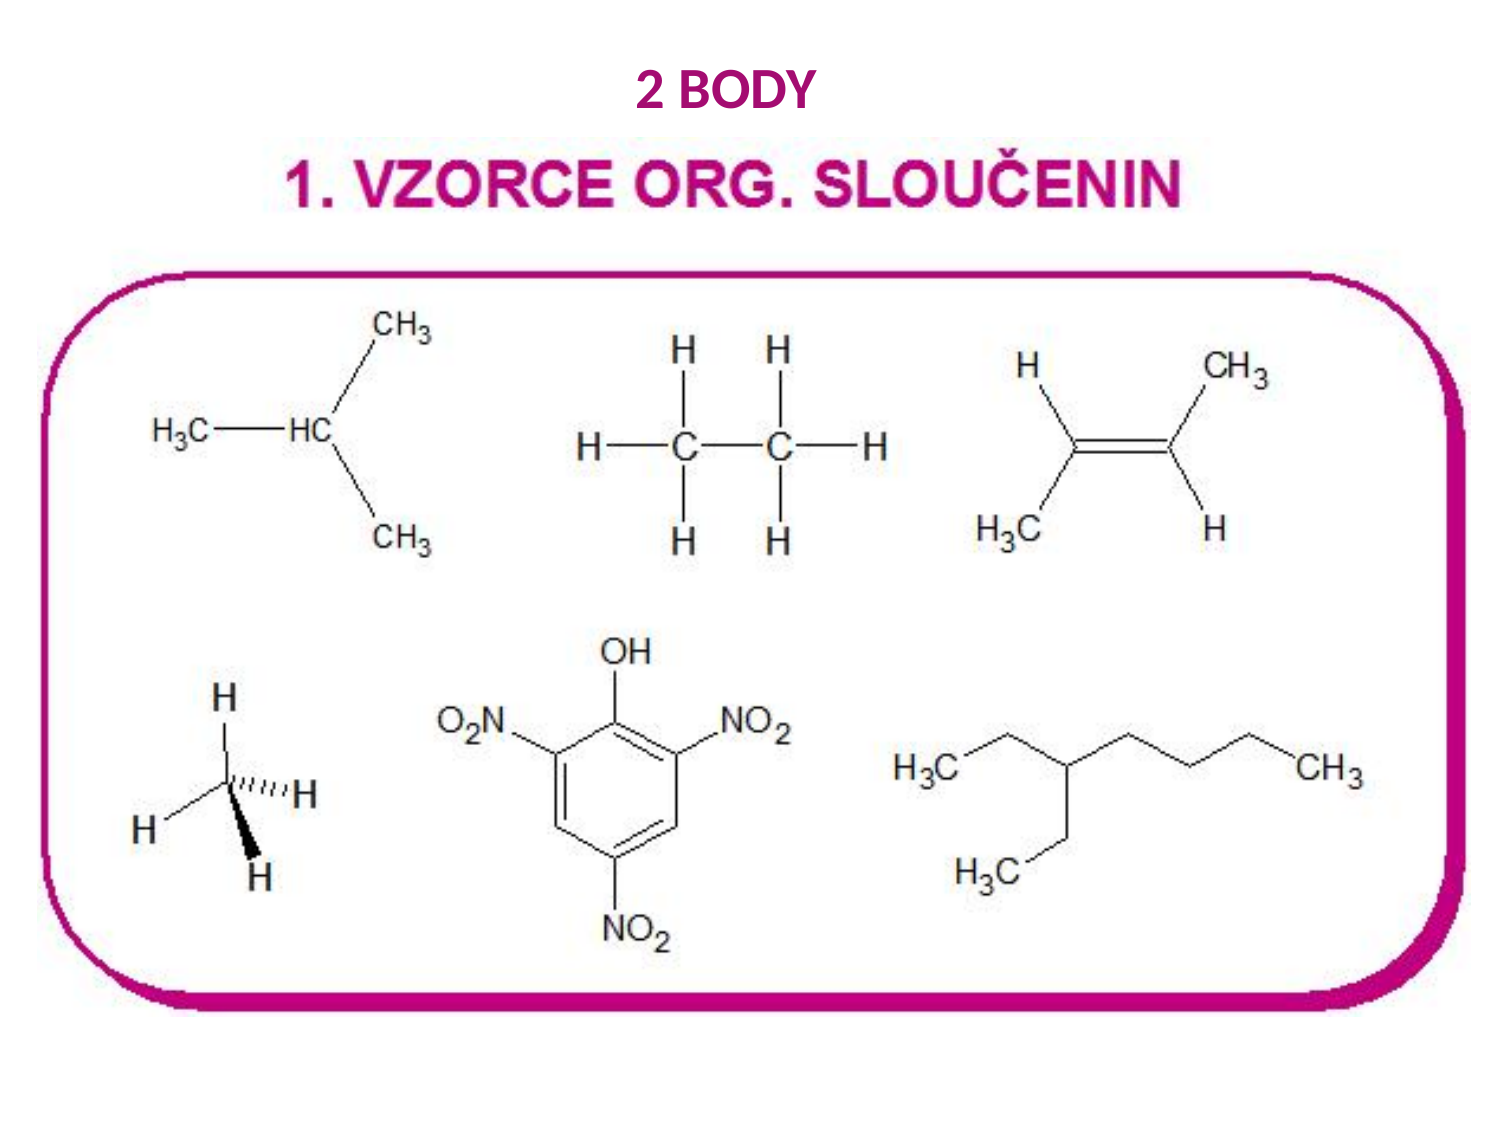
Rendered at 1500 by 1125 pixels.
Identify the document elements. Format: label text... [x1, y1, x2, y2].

text_box 2 BODY [621, 42, 832, 128]
picture [37, 136, 1471, 1018]
